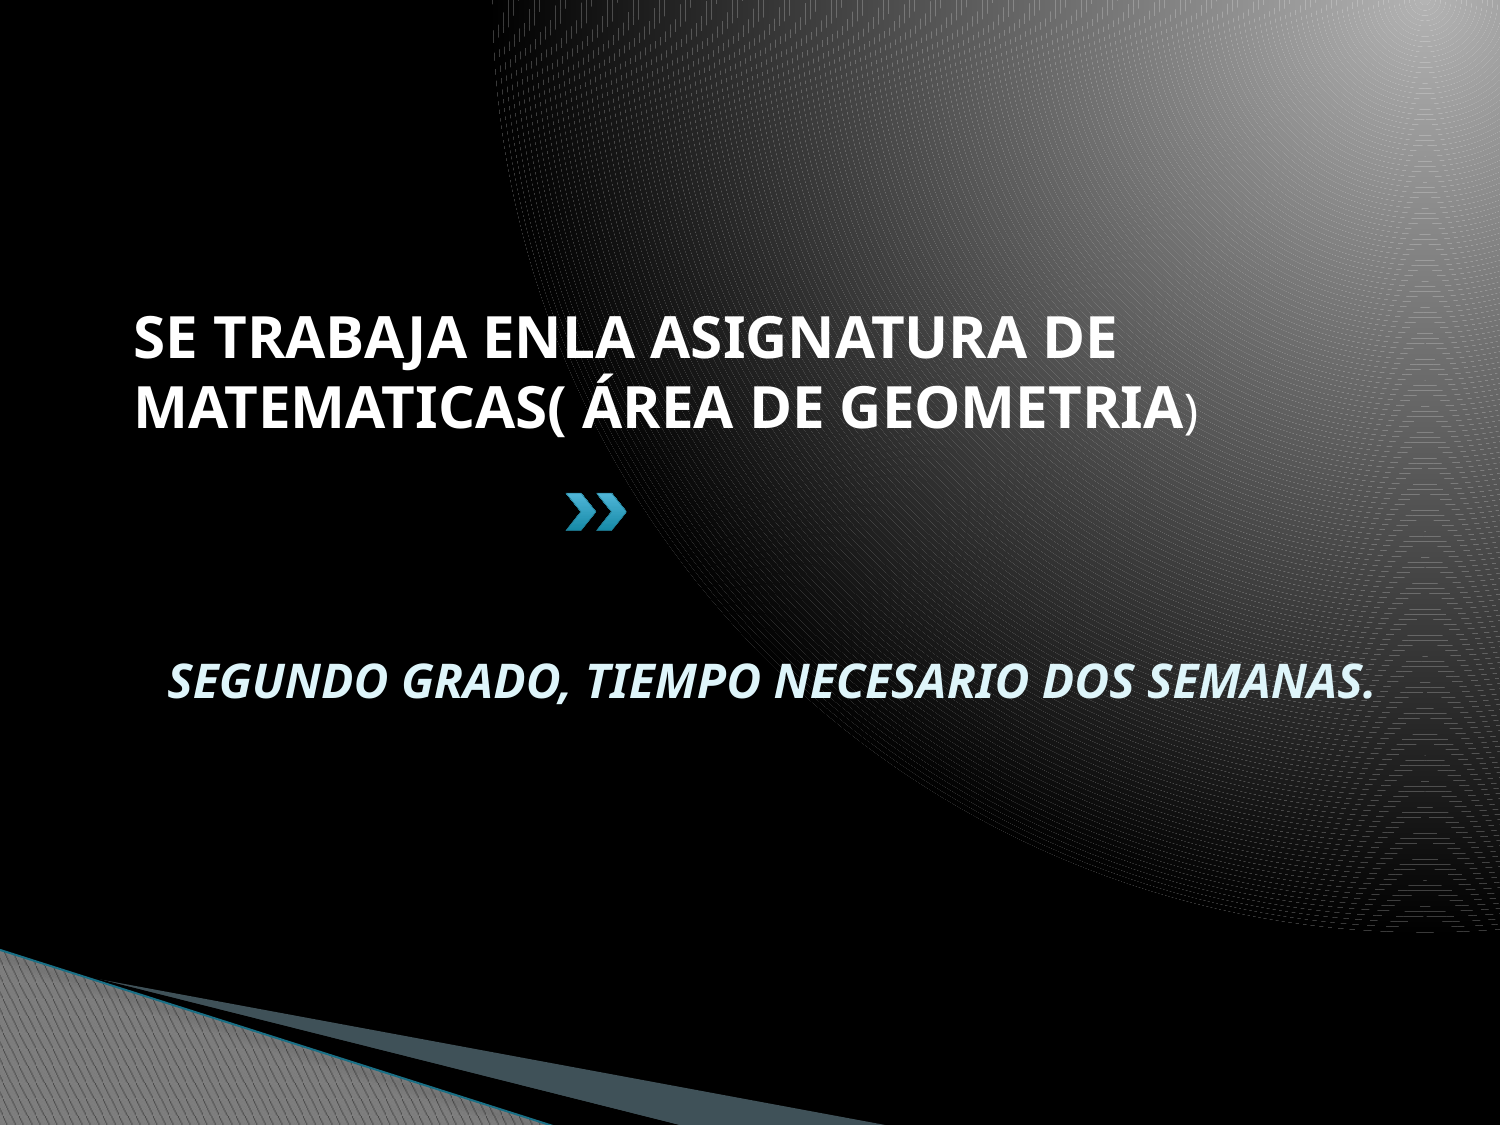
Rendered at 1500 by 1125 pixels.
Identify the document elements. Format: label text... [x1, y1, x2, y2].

title SEGUNDO GRADO, TIEMPO NECESARIO DOS SEMANAS. [118, 597, 1394, 786]
list SE TRABAJA ENLA ASIGNATURA DE MATEMATICAS( ÁREA DE GEOMETRIA) [118, 292, 1394, 493]
picture [0, 952, 543, 1125]
